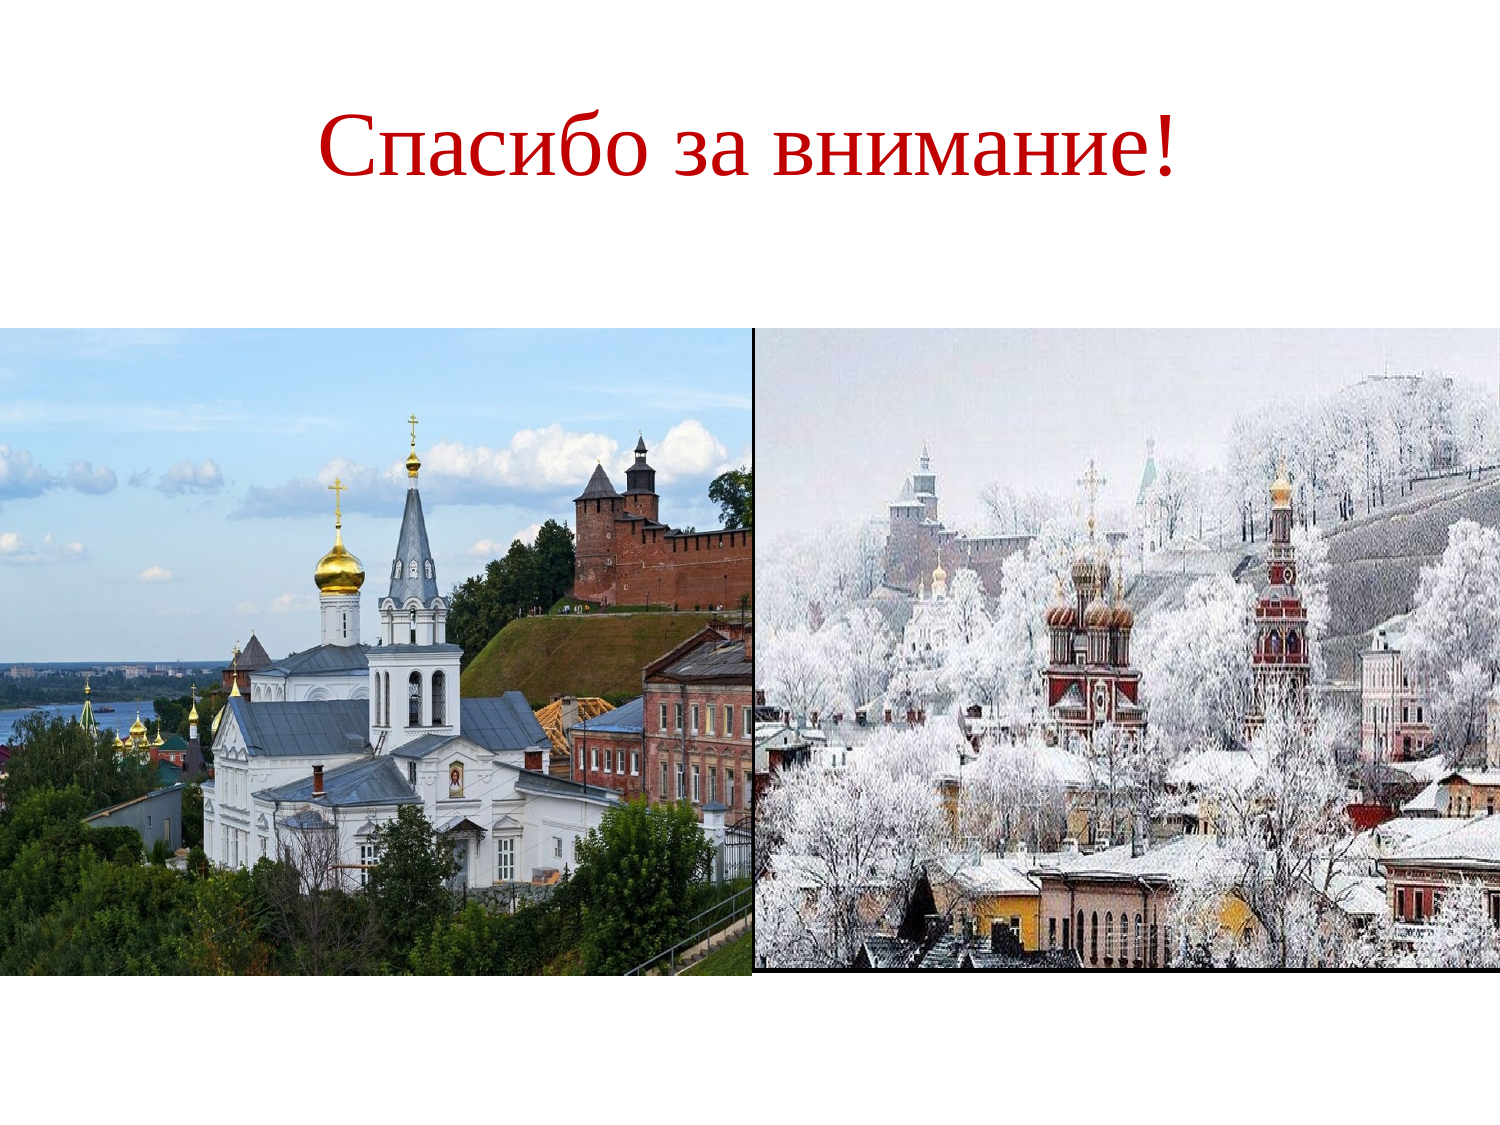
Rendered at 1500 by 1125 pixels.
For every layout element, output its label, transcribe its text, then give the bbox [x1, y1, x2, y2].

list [0, 327, 751, 977]
title Спасибо за внимание! [75, 45, 1425, 233]
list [752, 327, 1500, 973]
